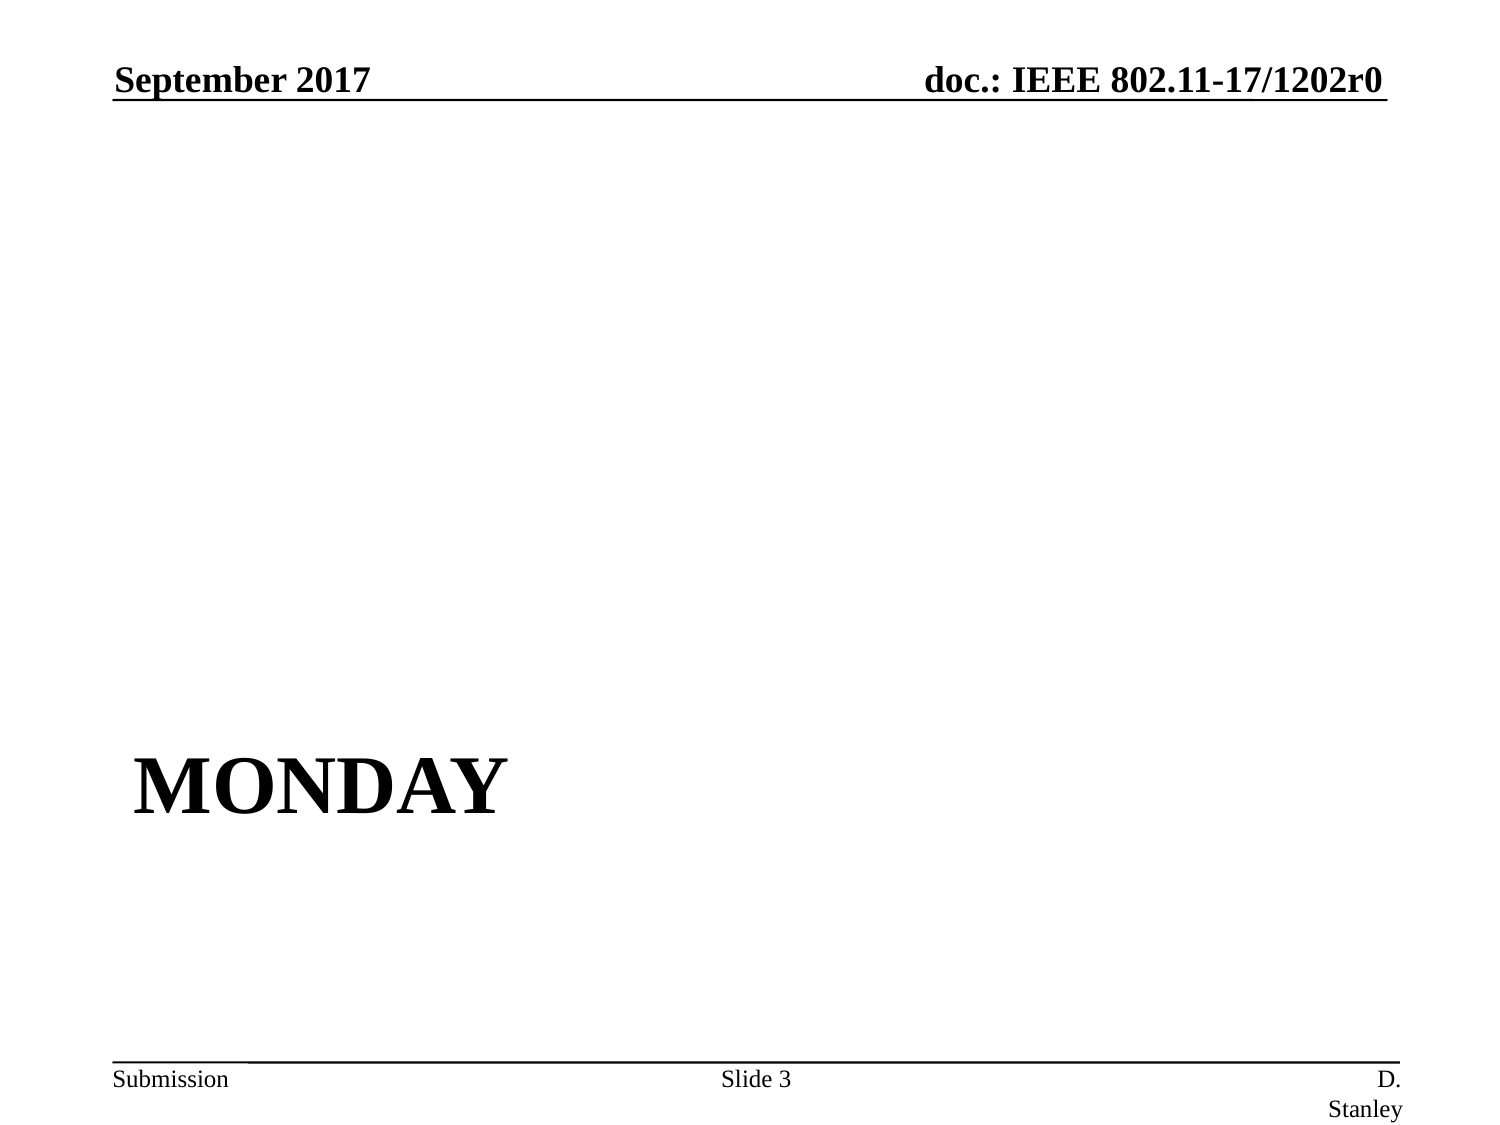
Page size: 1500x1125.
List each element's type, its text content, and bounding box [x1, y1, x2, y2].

slide_number Slide 3 [712, 1061, 800, 1093]
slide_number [114, 54, 374, 101]
footer D. Stanley, HP Enterprise [1324, 1061, 1402, 1093]
title Monday [118, 722, 1394, 947]
